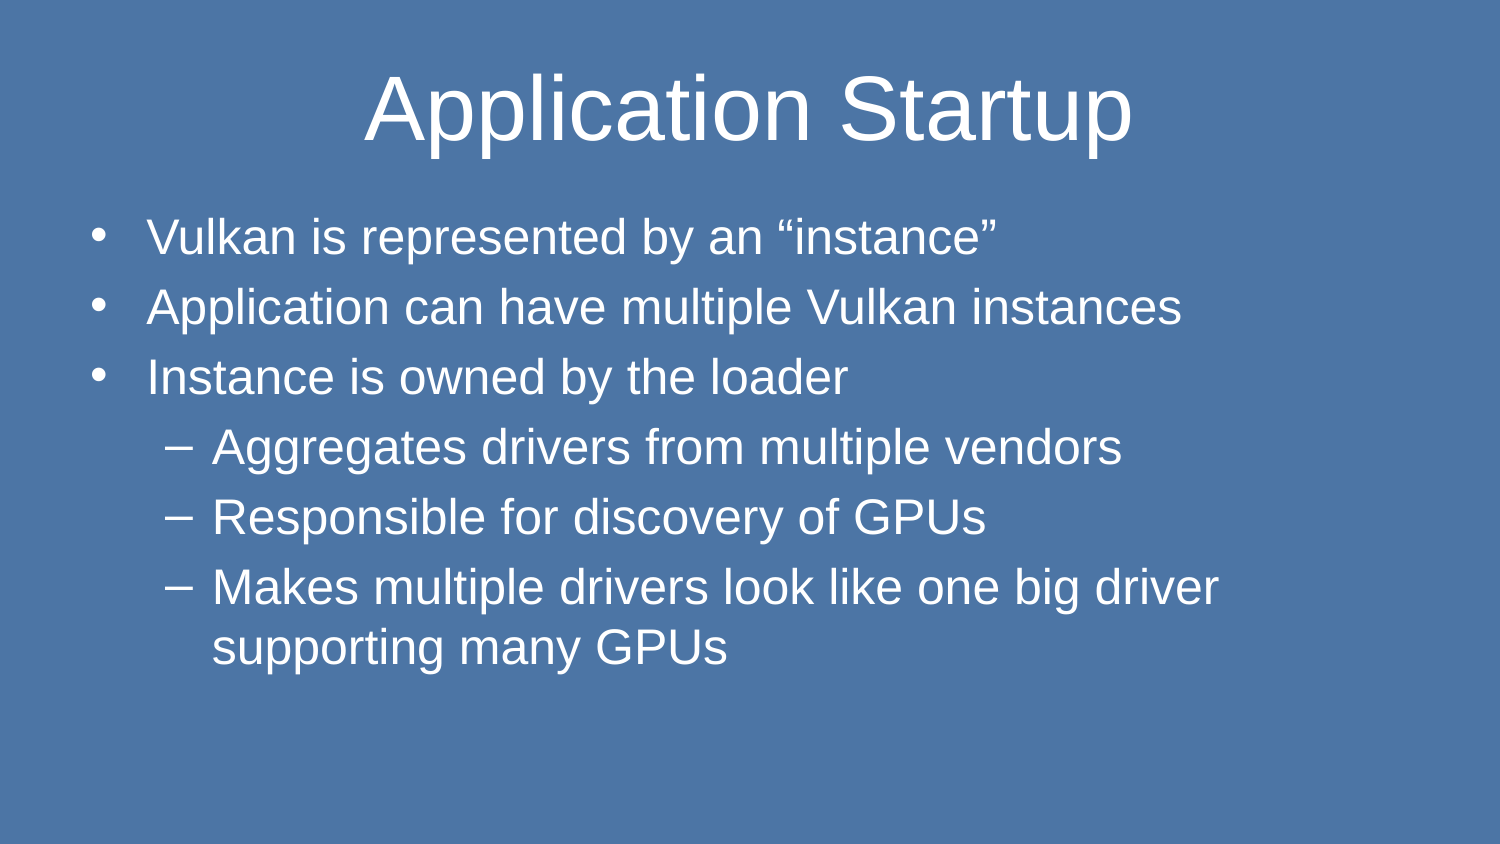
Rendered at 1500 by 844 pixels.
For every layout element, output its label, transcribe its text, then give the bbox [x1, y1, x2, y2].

title Application Startup [75, 33, 1425, 175]
list Vulkan is represented by an “instance” Application can have multiple Vulkan instances Instance is owned by the loader Aggregates drivers from multiple vendors Responsible for discovery of GPUs Makes multiple drivers look like one big driver supporting many GPUs [75, 196, 1425, 754]
